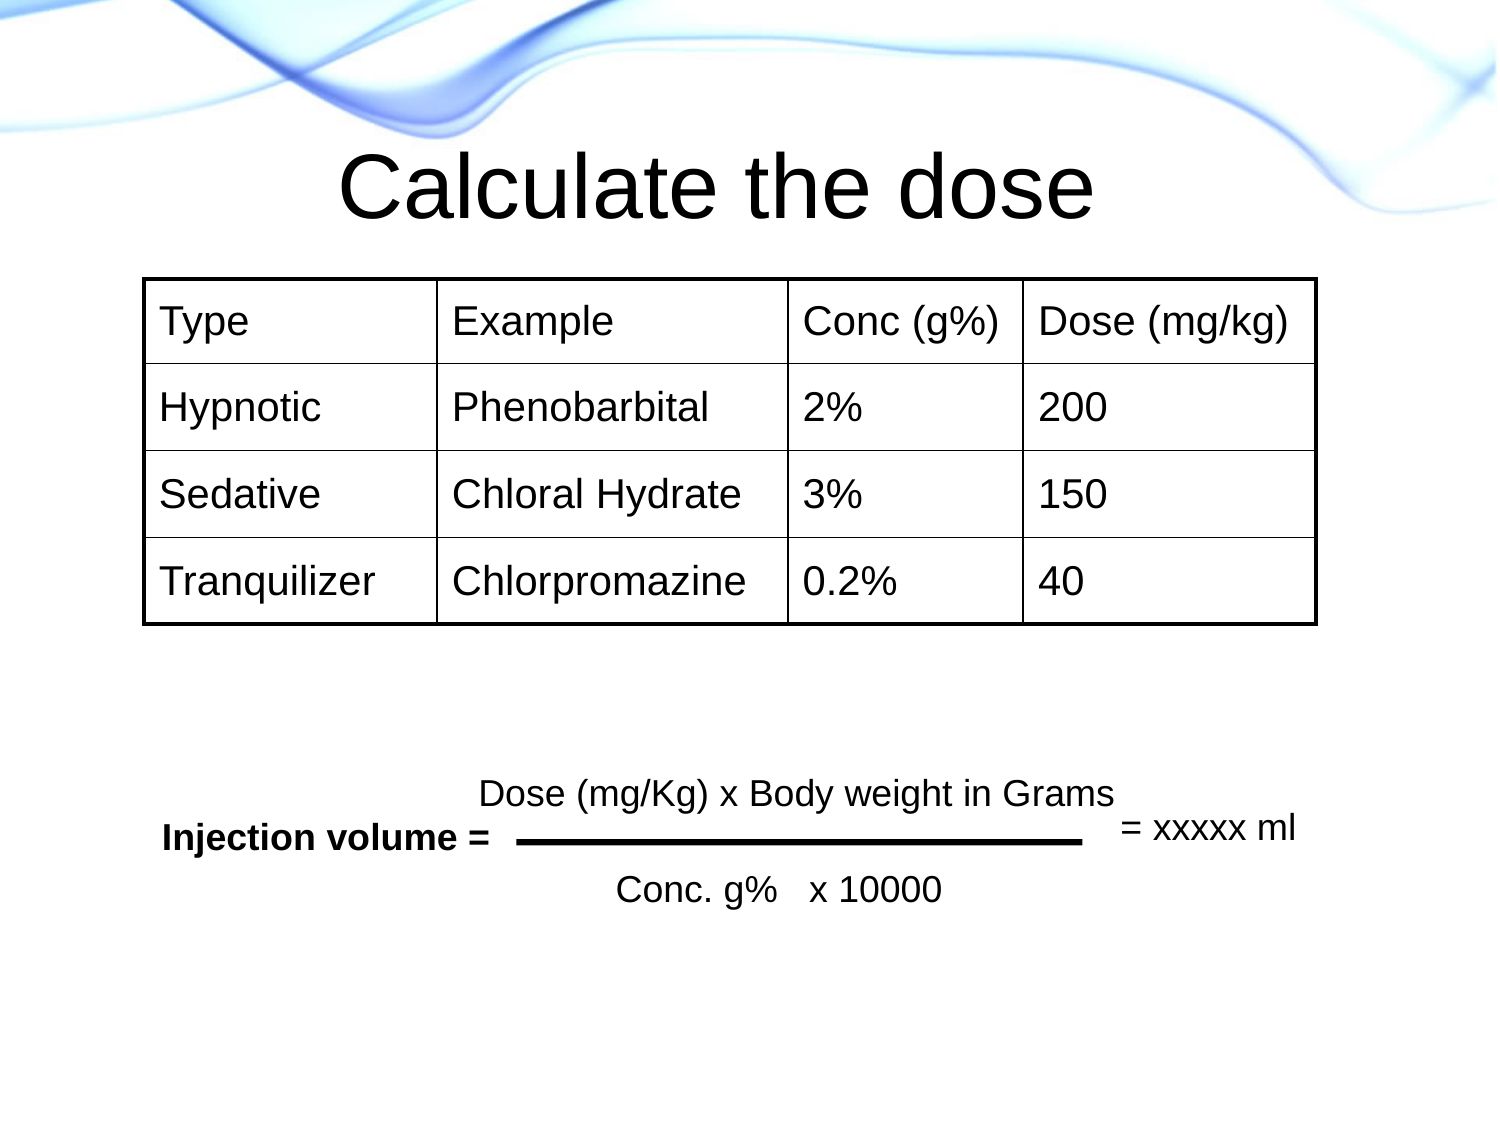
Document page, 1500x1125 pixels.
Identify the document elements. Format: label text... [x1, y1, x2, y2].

table_cell Sedative [146, 451, 436, 537]
table_cell Chlorpromazine [438, 538, 787, 622]
table_cell 3% [789, 451, 1022, 537]
table_cell 150 [1024, 451, 1314, 537]
table_cell Chloral Hydrate [438, 451, 787, 537]
table_cell Hypnotic [146, 364, 436, 450]
table_header Dose (mg/kg) [1024, 281, 1314, 363]
picture [0, 0, 1500, 1125]
table_cell Phenobarbital [438, 364, 787, 450]
table_cell 200 [1024, 364, 1314, 450]
table_header Type [146, 281, 436, 363]
table_header Conc (g%) [789, 281, 1022, 363]
title Calculate the dose [155, 113, 1306, 252]
table_cell 2% [789, 364, 1022, 450]
table_cell 0.2% [789, 538, 1022, 622]
table_header Example [438, 281, 787, 363]
table_cell 40 [1024, 538, 1314, 622]
table_cell Tranquilizer [146, 538, 436, 622]
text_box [146, 761, 1294, 919]
